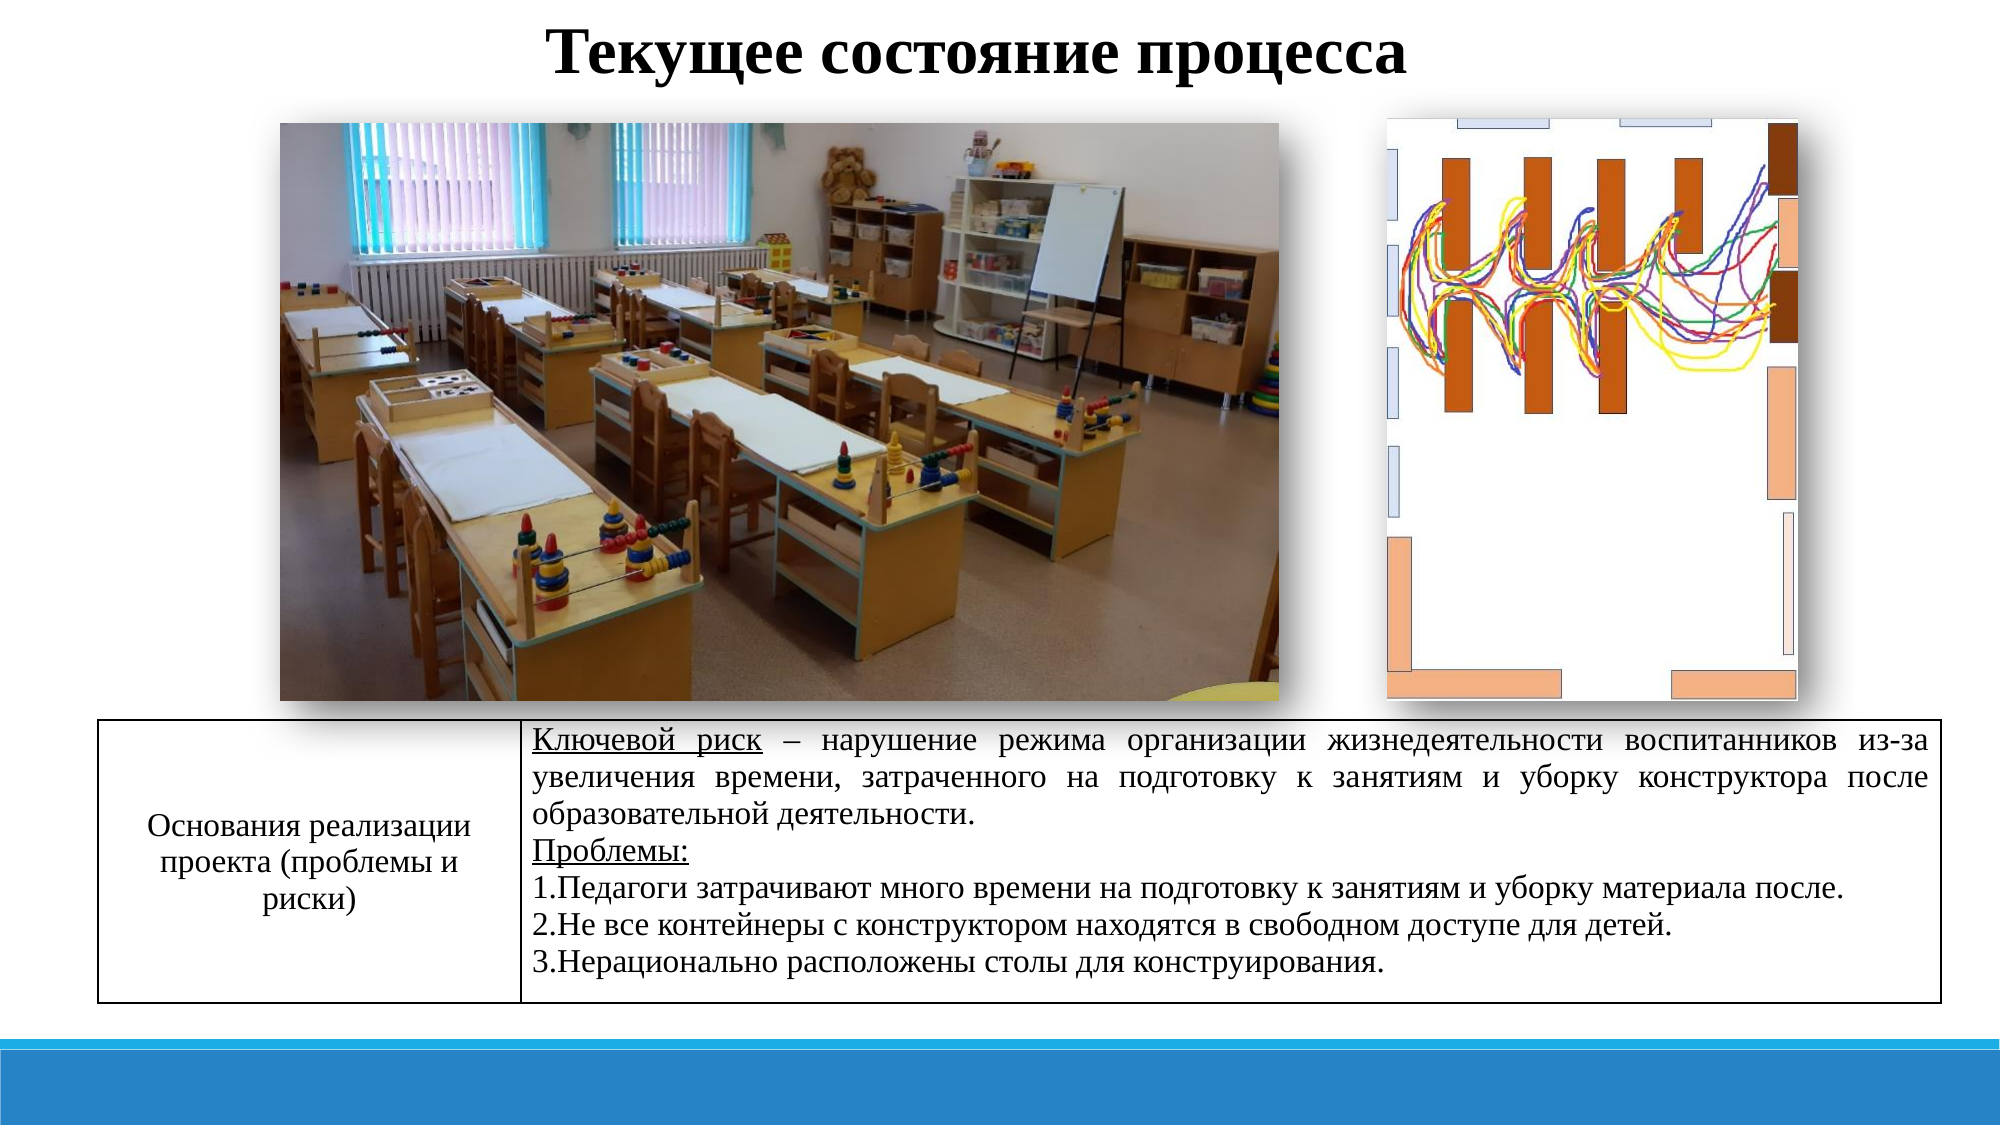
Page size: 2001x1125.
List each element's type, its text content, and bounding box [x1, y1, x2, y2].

table_header Ключевой риск – нарушение режима организа­ции жиз­недеятельности воспитанников из-за увеличения вре­мени, затраченного на подготовку к за­нятиям и уборку конструктора после образовательной деятельности. Проблемы: 1.Педагоги затрачивают много времени на подготовку к занятиям и уборку материала после. 2.Не все контейнеры с конструктором находятся в свободном доступе для детей. 3.Нерационально расположены столы для конструирования. [522, 721, 1940, 1002]
table_header Основания реализации проекта (проблемы и риски) [99, 721, 520, 1002]
text_box Текущее состояние процесса [522, 0, 1433, 95]
picture [280, 123, 1279, 701]
picture [1386, 117, 1799, 701]
